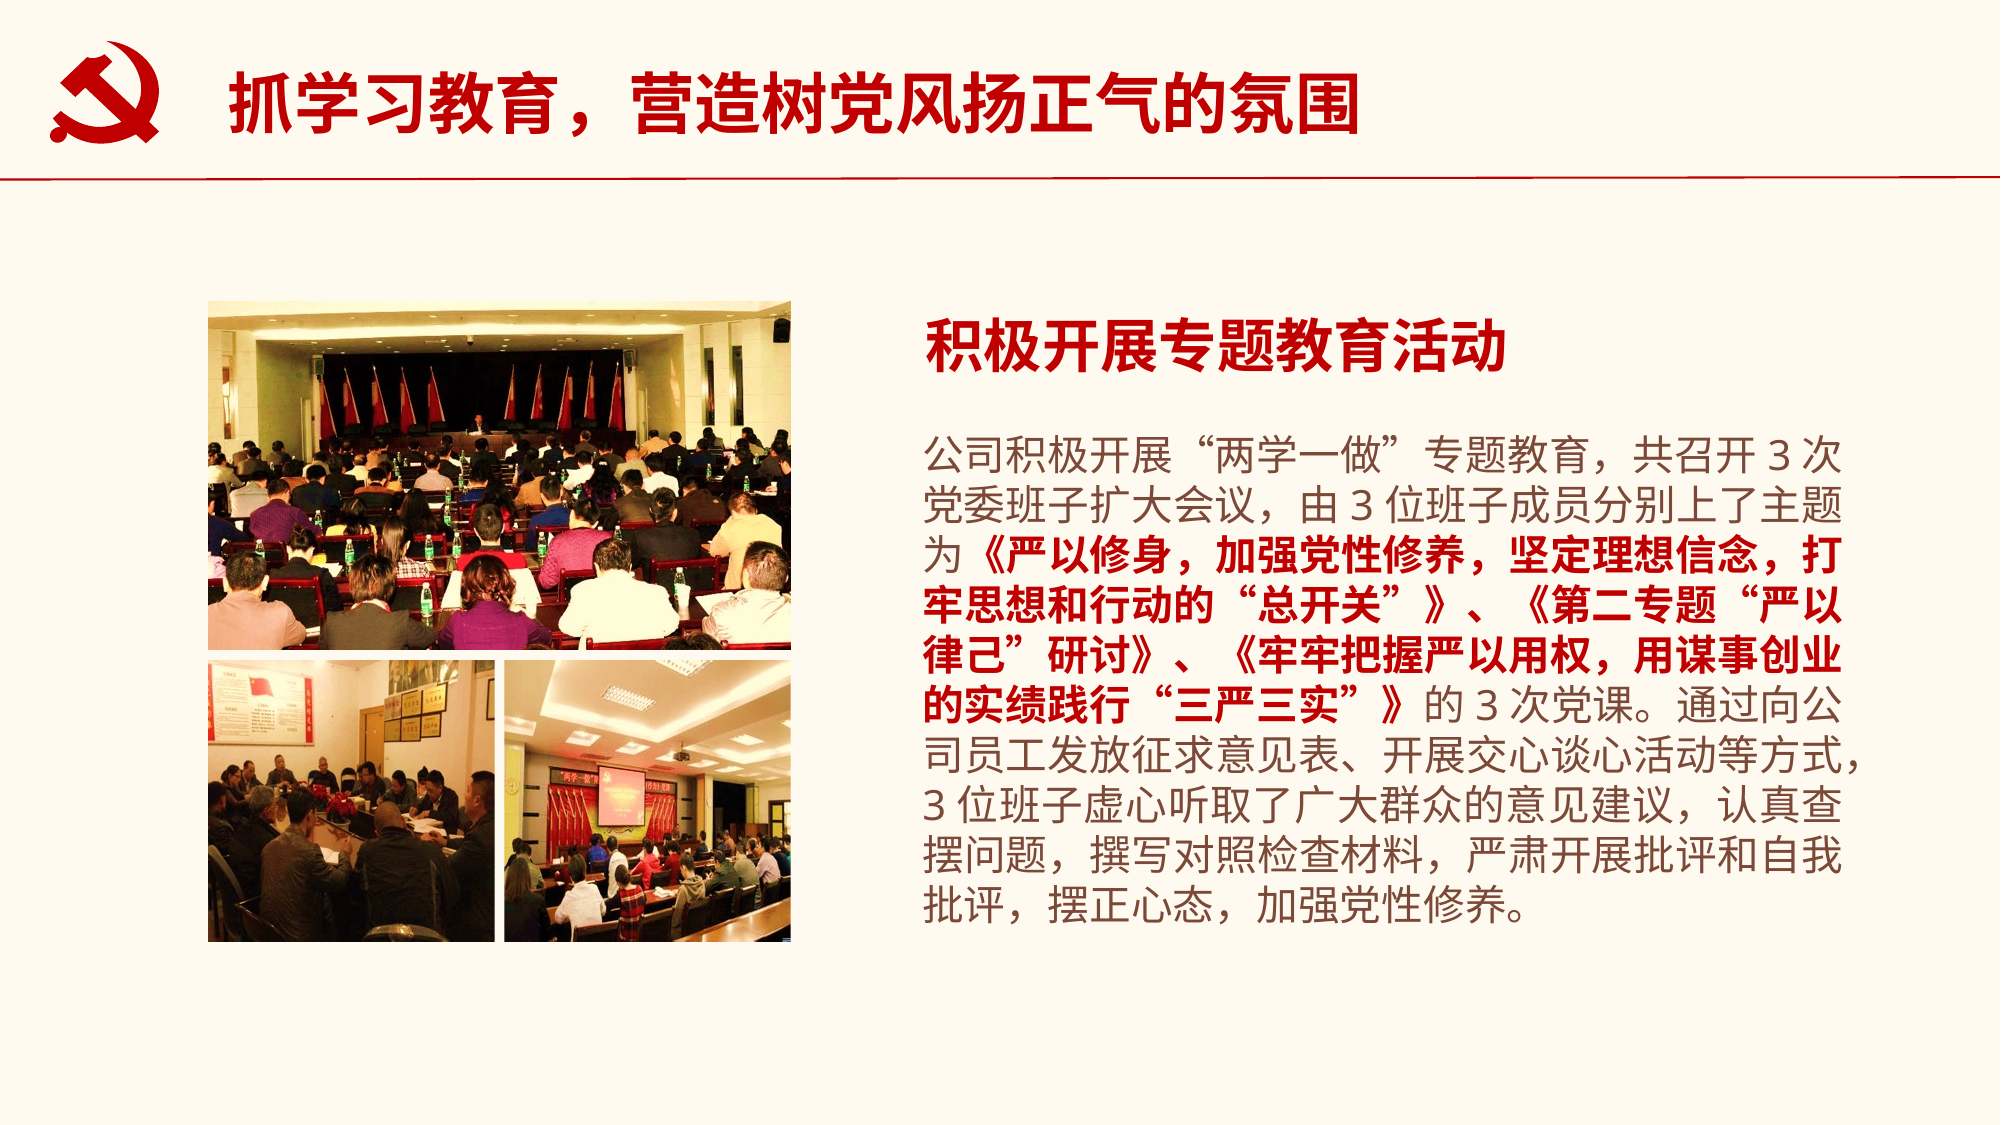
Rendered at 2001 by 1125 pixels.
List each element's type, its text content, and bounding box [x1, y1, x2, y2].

text_box [207, 300, 792, 651]
text_box 公司积极开展“两学一做”专题教育，共召开3次党委班子扩大会议，由3位班子成员分别上了主题为《严以修身，加强党性修养，坚定理想信念，打牢思想和行动的“总开关”》、《第二专题“严以律己”研讨》、《牢牢把握严以用权，用谋事创业的实绩践行“三严三实”》的3次党课。通过向公司员工发放征求意见表、开展交心谈心活动等方式，3位班子虚心听取了广大群众的意见建议，认真查摆问题，撰写对照检查材料，严肃开展批评和自我批评，摆正心态，加强党性修养。 [907, 421, 1859, 937]
text_box 抓学习教育，营造树党风扬正气的氛围 [213, 54, 1378, 149]
text_box 积极开展专题教育活动 [911, 301, 1524, 387]
text_box [207, 659, 496, 943]
text_box [503, 659, 792, 943]
